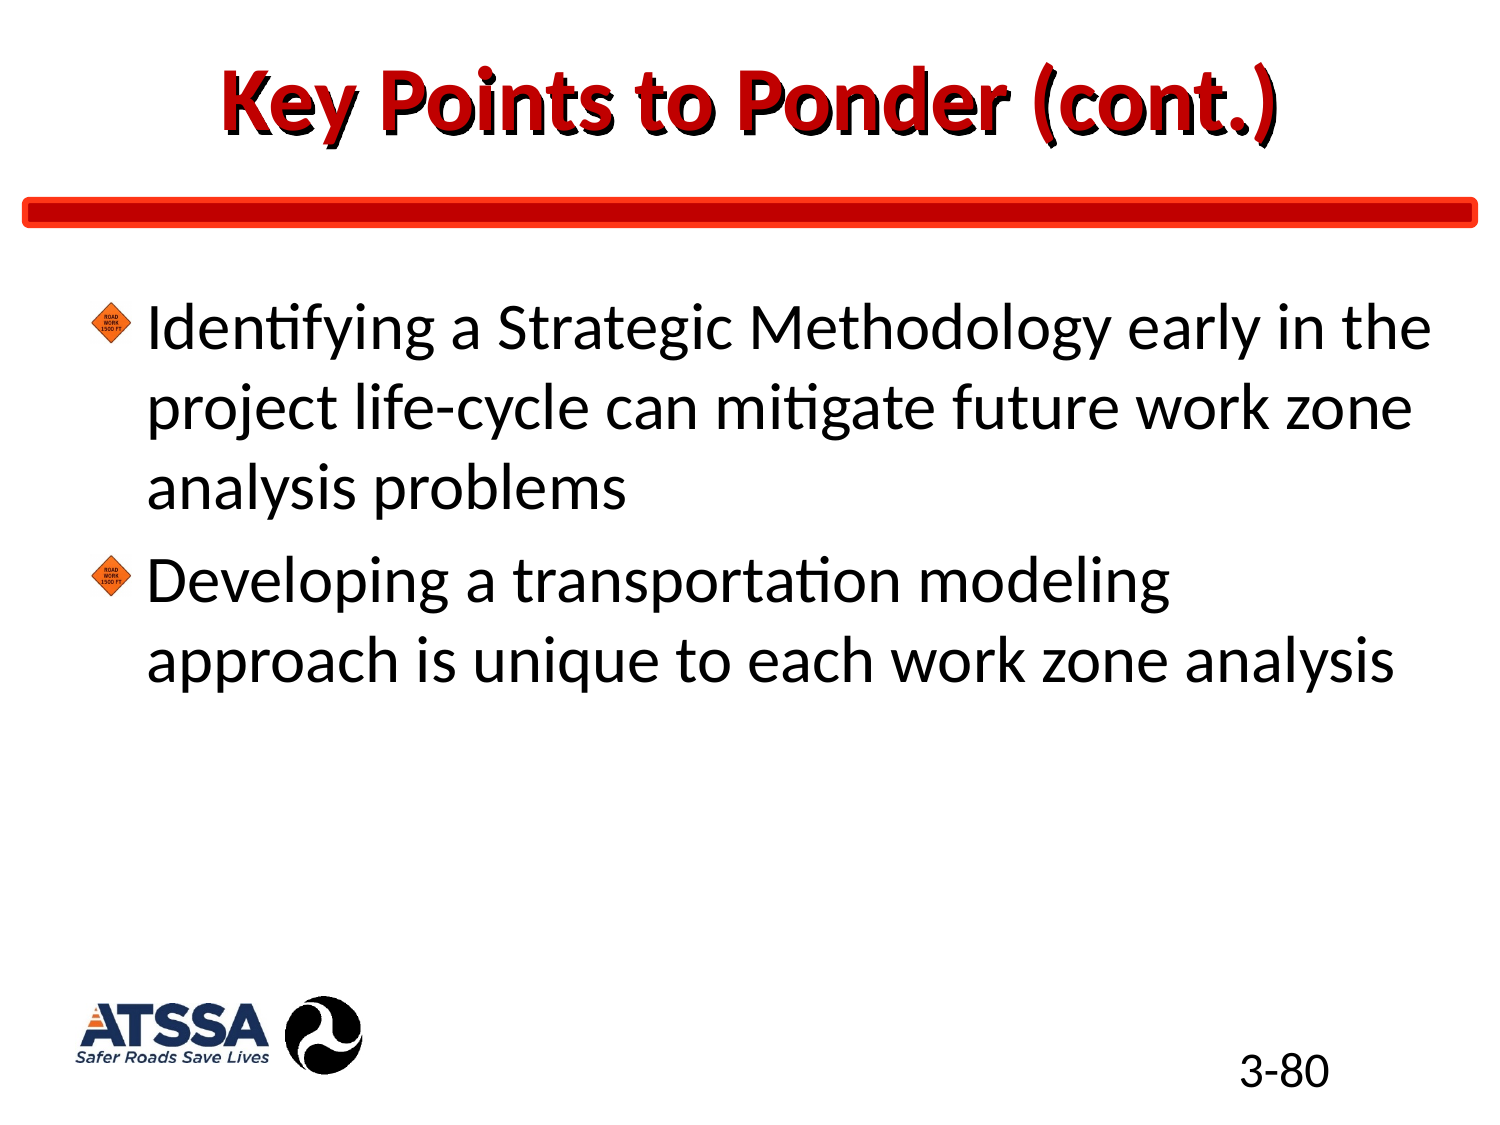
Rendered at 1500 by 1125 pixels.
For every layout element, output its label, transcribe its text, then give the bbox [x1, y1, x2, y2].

picture [276, 989, 370, 1077]
picture [90, 554, 132, 597]
picture [75, 1003, 269, 1063]
title Key Points to Ponder (cont.) [0, 0, 1500, 188]
list Identifying a Strategic Methodology early in the project life-cycle can mitigate future work zone analysis problems Developing a transportation modeling approach is unique to each work zone analysis [74, 274, 1451, 988]
picture [90, 301, 132, 344]
